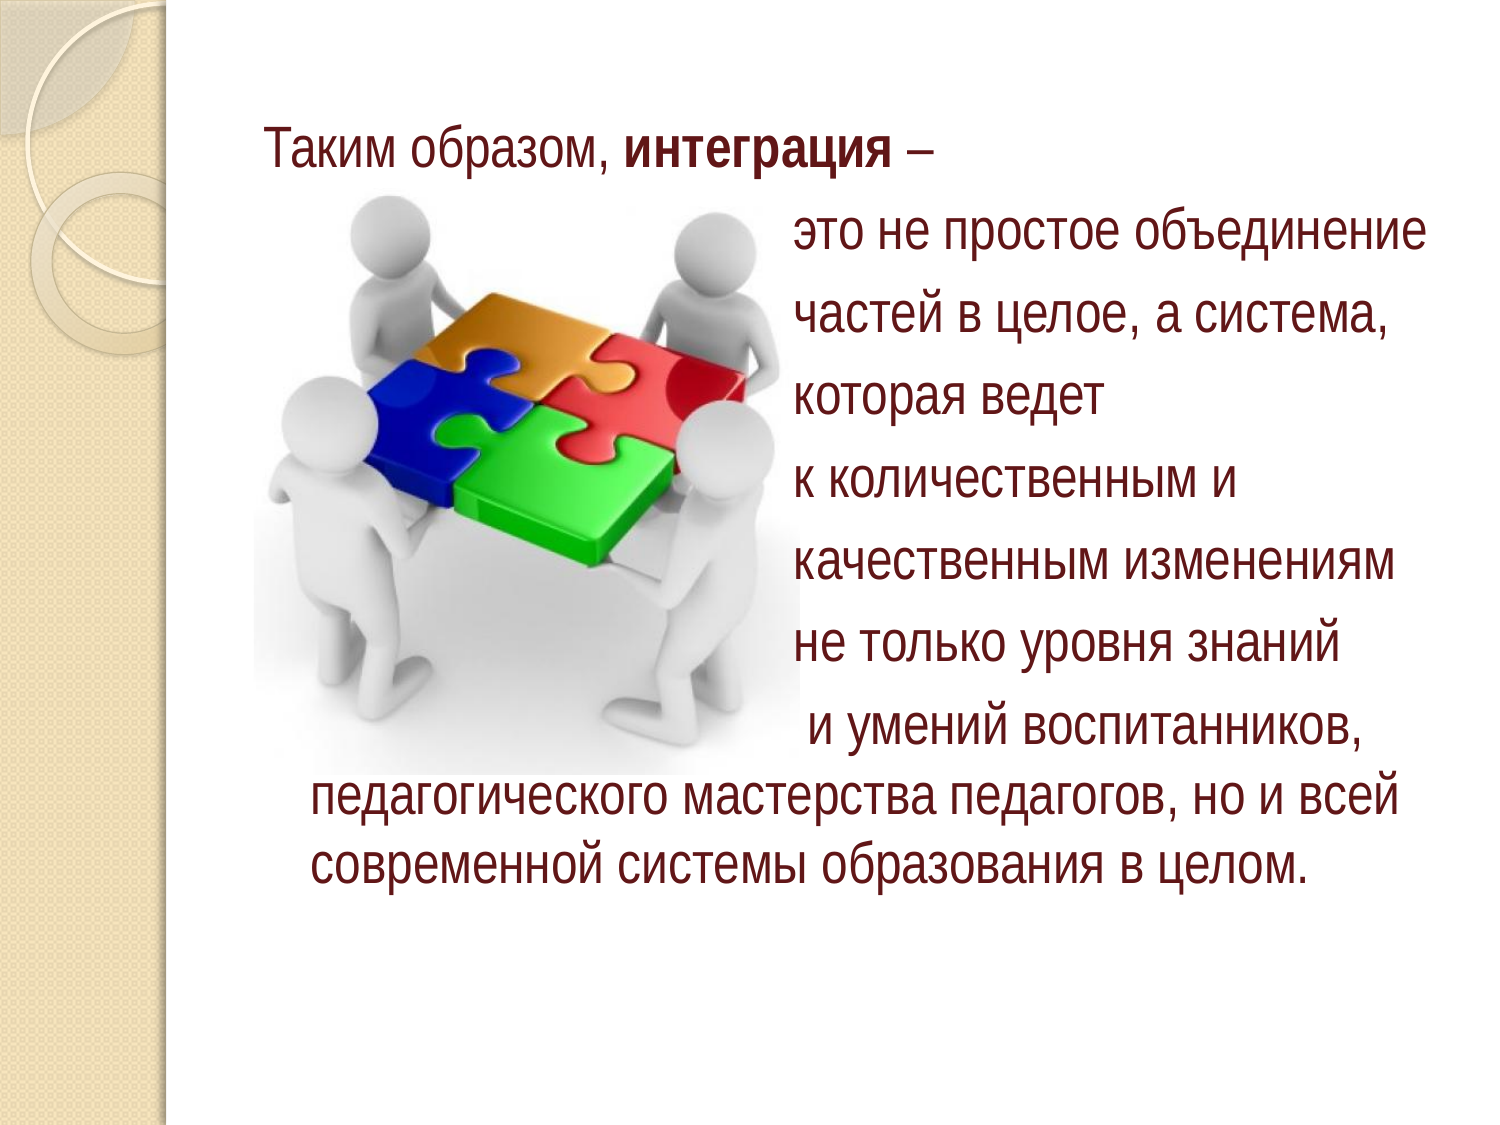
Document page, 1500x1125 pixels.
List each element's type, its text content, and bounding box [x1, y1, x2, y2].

list Таким образом, интеграция – это не простое объединение частей в целое, а система, которая ведет к количественным и качественным изменениям не только уровня знаний и умений воспитанников, педагогического мастерства педагогов, но и всей современной системы образования в целом. [235, 101, 1466, 1026]
picture [253, 160, 801, 776]
